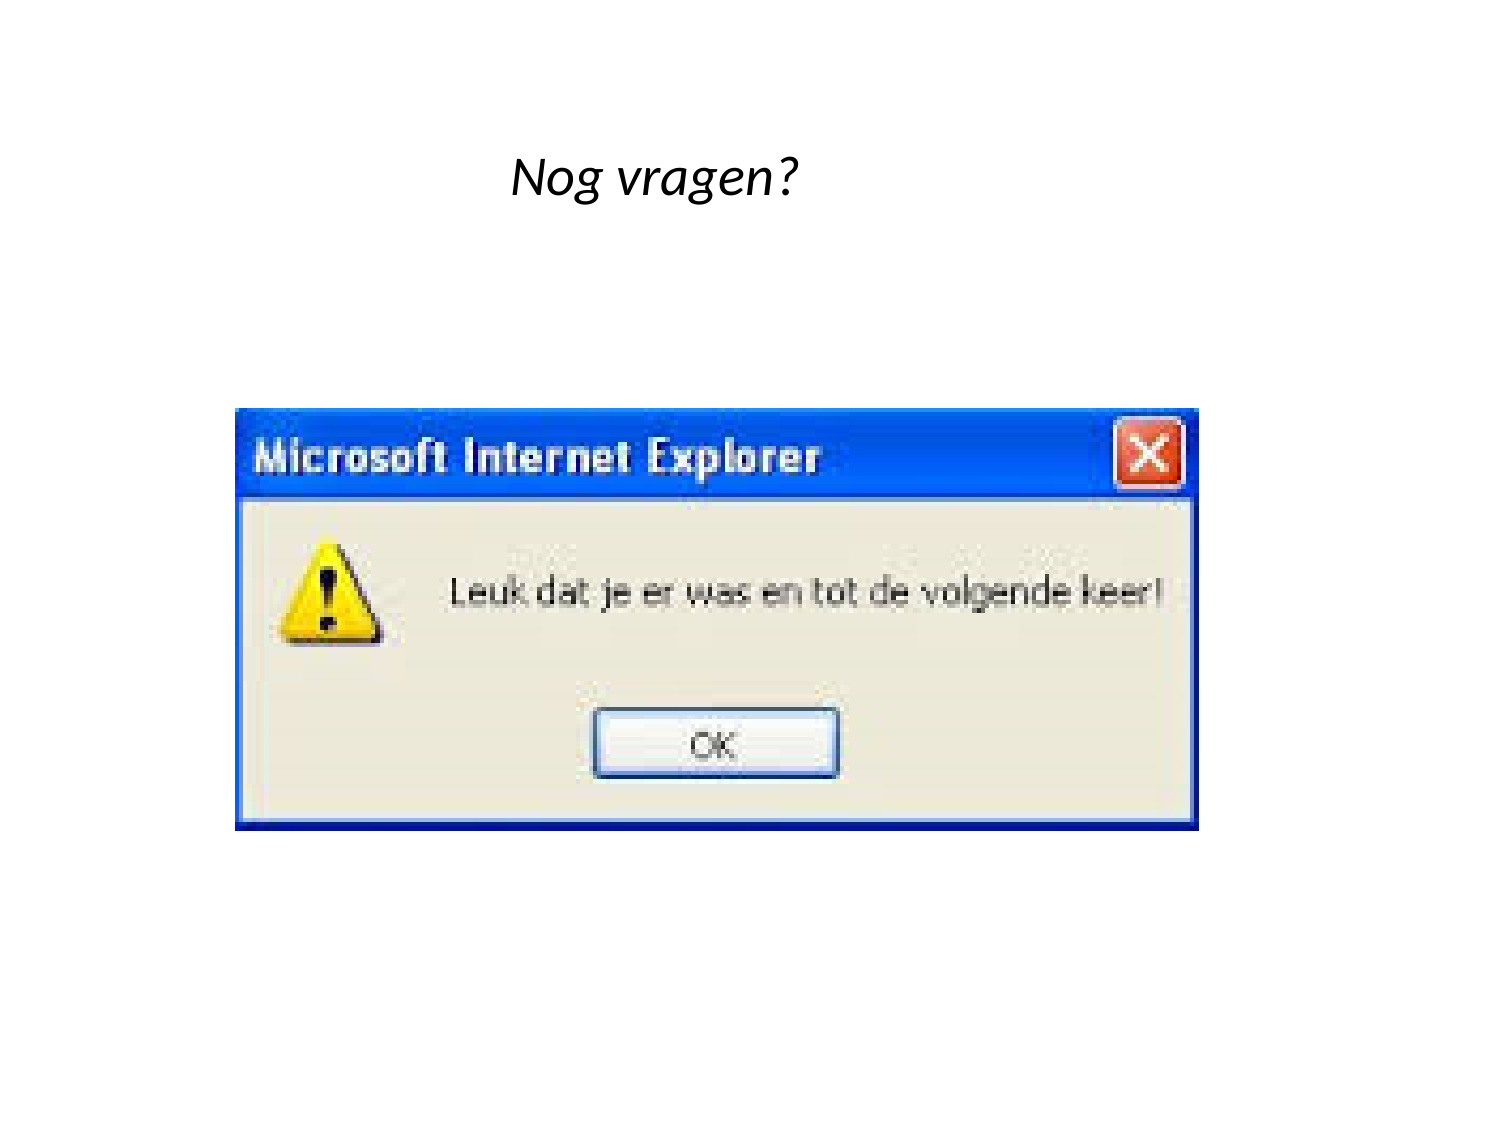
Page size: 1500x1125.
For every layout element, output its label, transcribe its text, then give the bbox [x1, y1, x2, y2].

title Nog vragen? [112, 101, 1199, 244]
picture [235, 408, 1199, 831]
